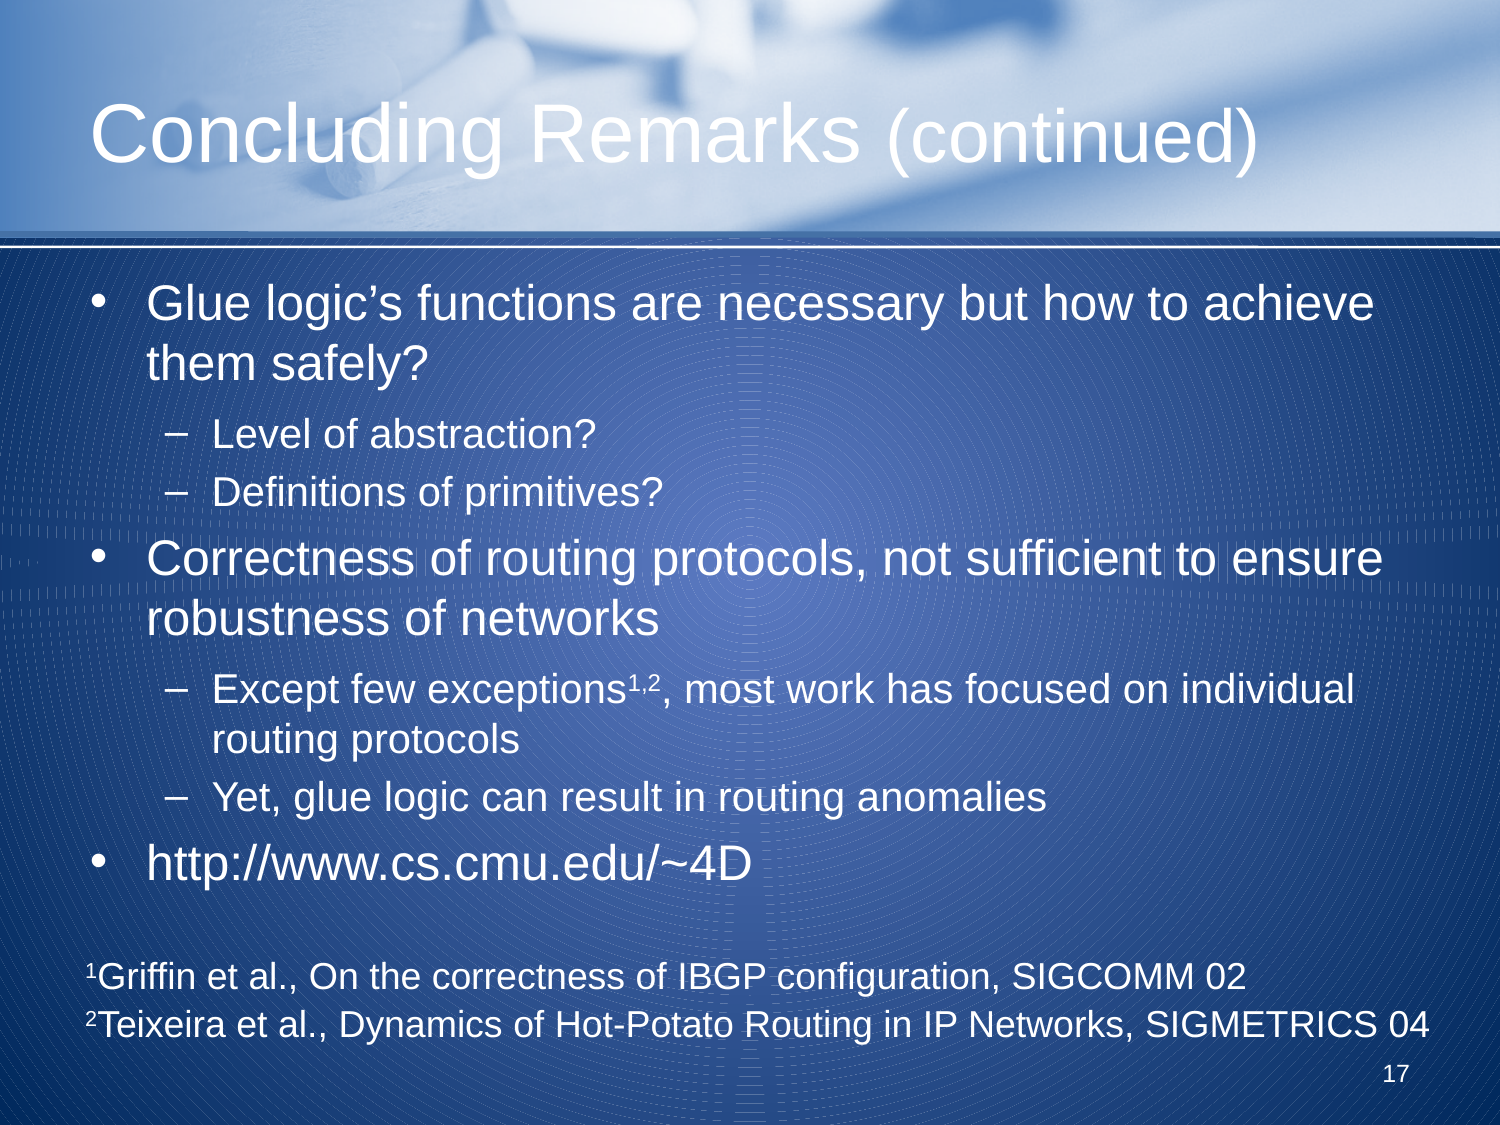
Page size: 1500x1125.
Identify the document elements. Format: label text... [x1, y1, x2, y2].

list Glue logic’s functions are necessary but how to achieve them safely? Level of abstraction? Definitions of primitives? Correctness of routing protocols, not sufficient to ensure robustness of networks Except few exceptions1,2, most work has focused on individual routing protocols Yet, glue logic can result in routing anomalies http://www.cs.cmu.edu/~4D [75, 262, 1425, 950]
title Concluding Remarks (continued) [75, 24, 1425, 233]
slide_number 17 [1074, 1054, 1425, 1103]
text_box 1Griffin et al., On the correctness of IBGP configuration, SIGCOMM 02 2Teixeira et al., Dynamics of Hot-Potato Routing in IP Networks, SIGMETRICS 04 [70, 950, 1447, 1054]
list Glue logic’s functions are necessary but how to achieve them safely? Level of abstraction? Definitions of primitives? Correctness of routing protocols, not sufficient to ensure robustness of networks Except few exceptions1,2, most work has focused on individual routing protocols Yet, glue logic can result in routing anomalies http://www.cs.cmu.edu/~4D [75, 1054, 1074, 1063]
